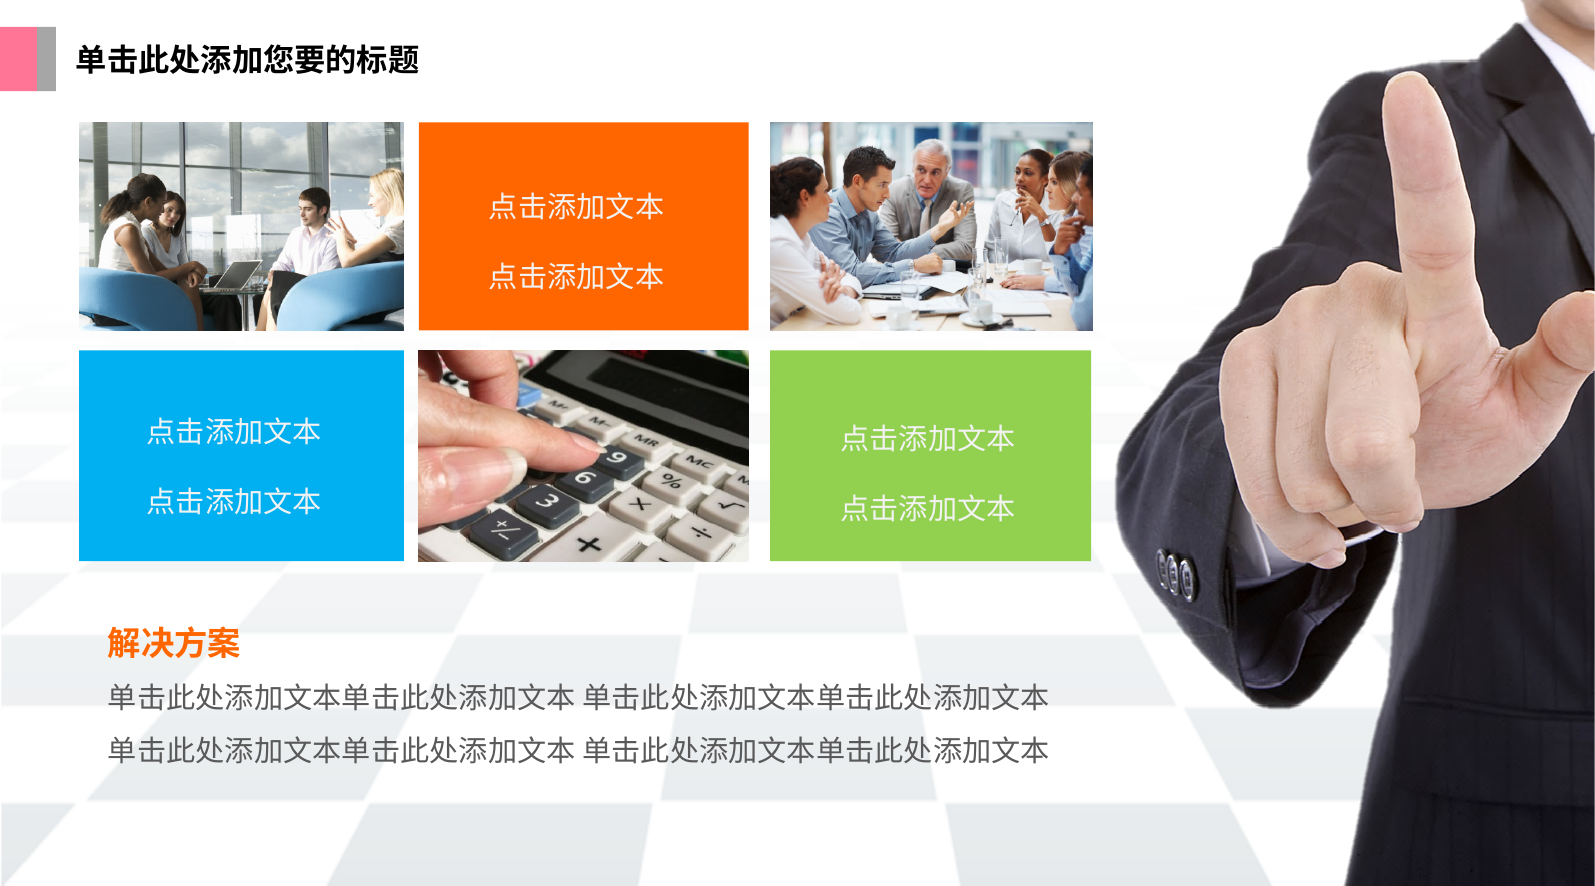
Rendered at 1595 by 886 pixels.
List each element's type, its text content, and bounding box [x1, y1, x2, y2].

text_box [418, 122, 749, 331]
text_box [78, 350, 405, 562]
text_box 解决方案 单击此处添加文本单击此处添加文本 单击此处添加文本单击此处添加文本 单击此处添加文本单击此处添加文本 单击此处添加文本单击此处添加文本 [93, 594, 1087, 775]
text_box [769, 350, 1092, 562]
picture [0, 0, 1595, 886]
